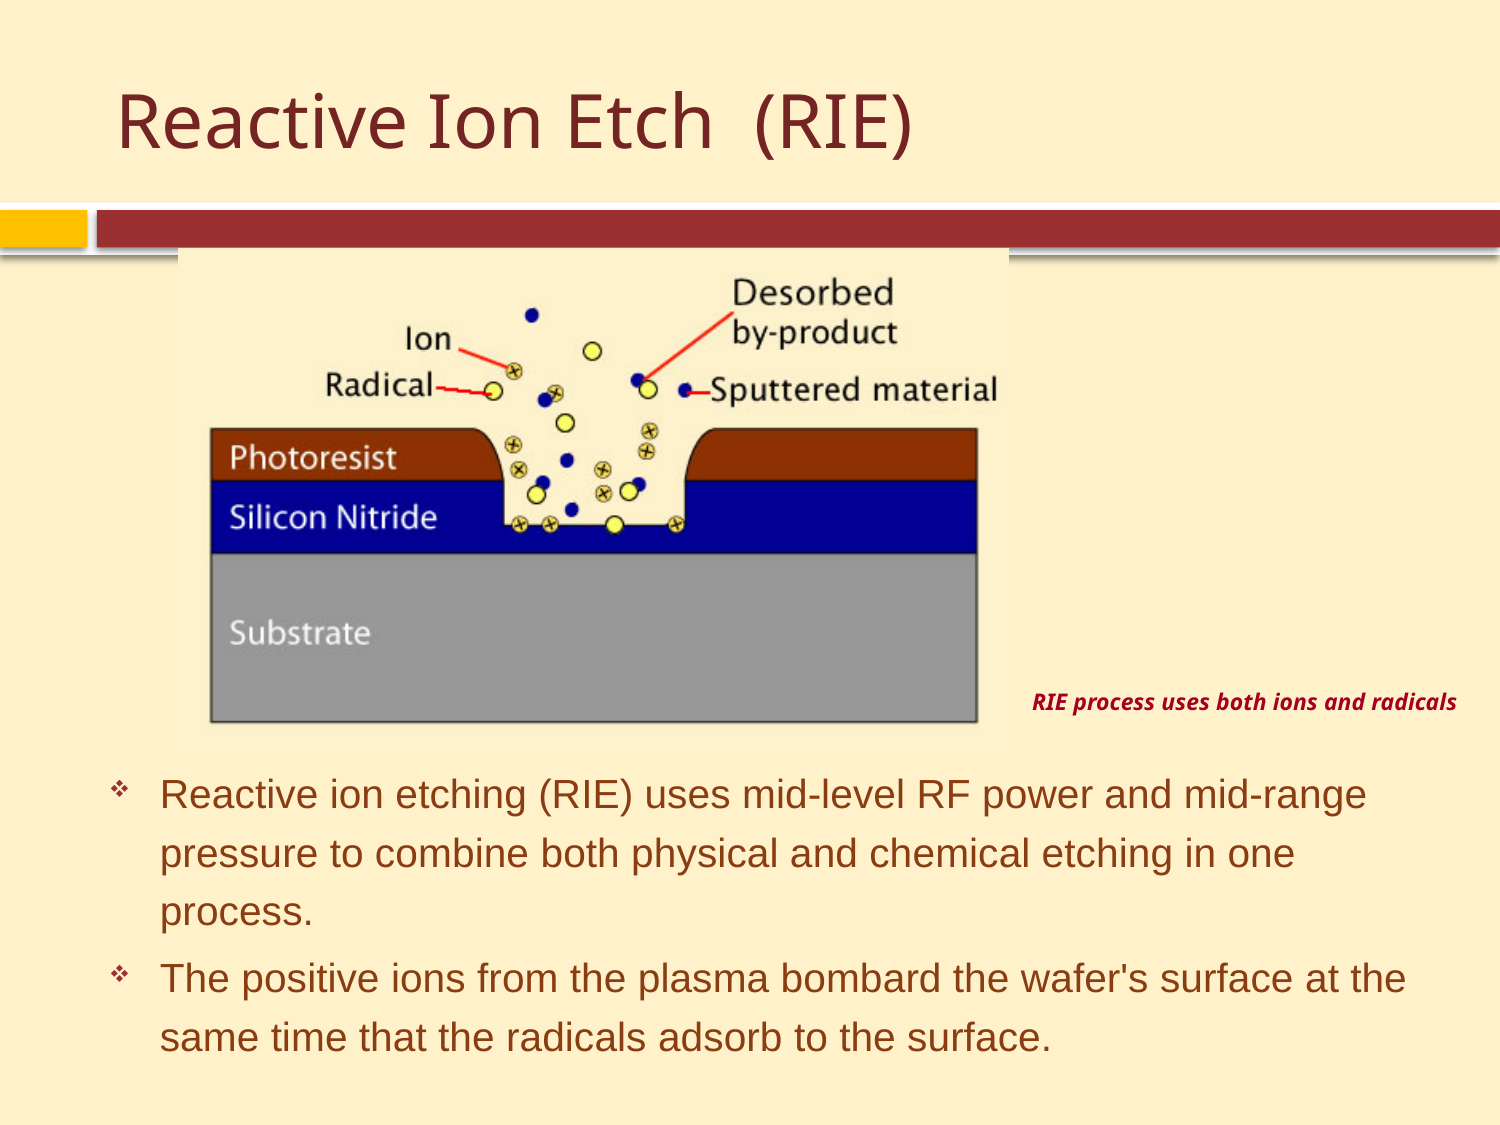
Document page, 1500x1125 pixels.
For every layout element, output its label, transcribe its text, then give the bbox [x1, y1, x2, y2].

text_box RIE process uses both ions and radicals [1017, 679, 1500, 722]
title Reactive Ion Etch (RIE) [100, 37, 1438, 200]
list Reactive ion etching (RIE) uses mid-level RF power and mid-range pressure to combine both physical and chemical etching in one process. The positive ions from the plasma bombard the wafer's surface at the same time that the radicals adsorb to the surface. [93, 750, 1432, 1069]
picture [178, 247, 1009, 751]
